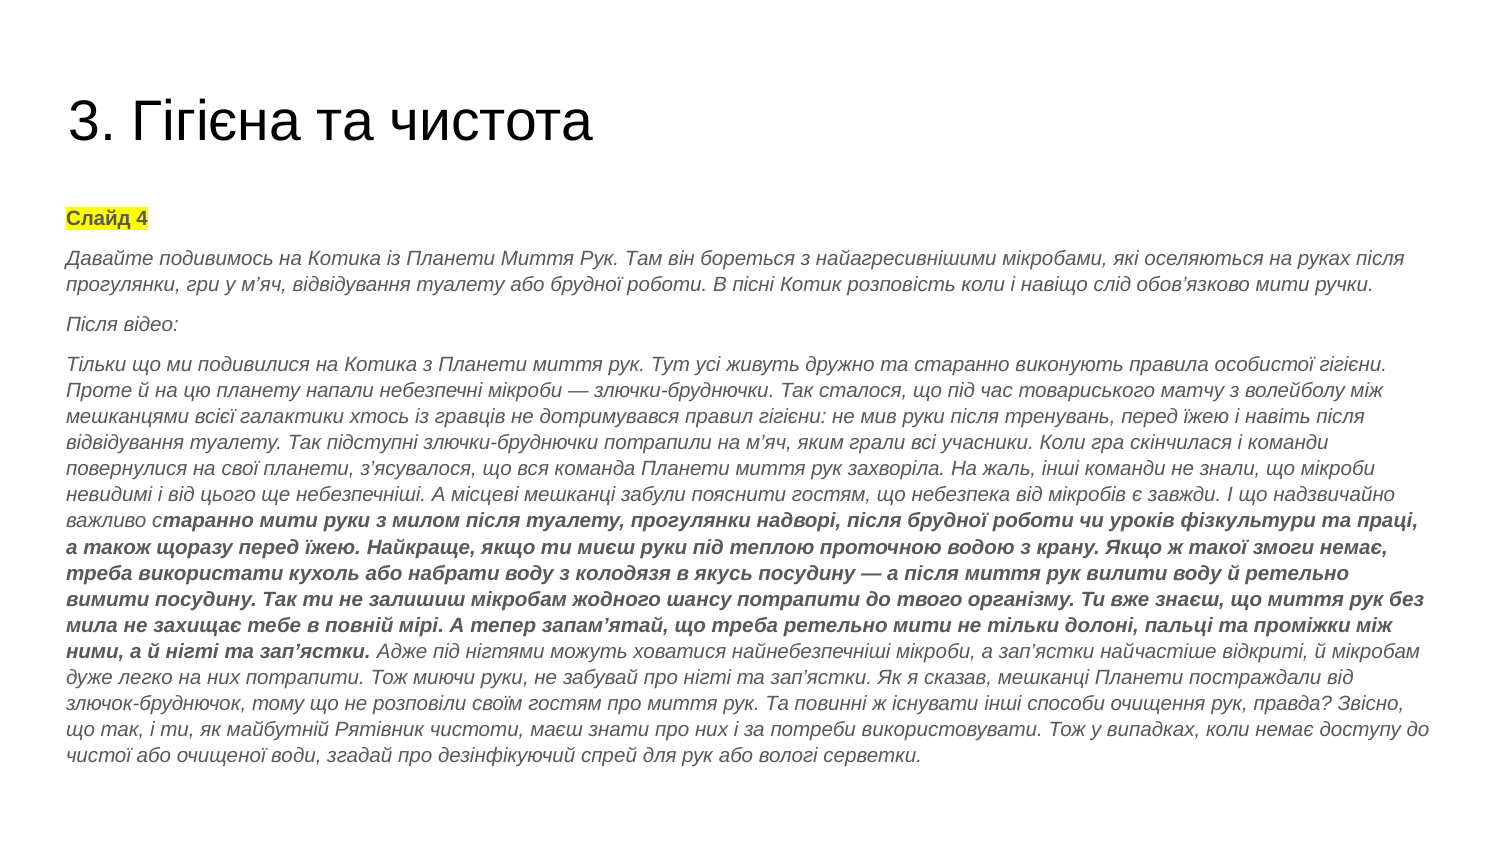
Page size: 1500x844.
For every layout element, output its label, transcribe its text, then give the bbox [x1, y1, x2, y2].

title 3. Гігієна та чистота [53, 73, 1452, 168]
list Слайд 4 Давайте подивимось на Котика із Планети Миття Рук. Там він бореться з найагресивнішими мікробами, які оселяються на руках після прогулянки, гри у м’яч, відвідування туалету або брудної роботи. В пісні Котик розповість коли і навіщо слід обов’язково мити ручки. Після відео: Тільки що ми подивилися на Котика з Планети миття рук. Тут усі живуть дружно та старанно виконують правила особистої гігієни. Проте й на цю планету напали небезпечні мікроби — злючки-бруднючки. Так сталося, що під час товариського матчу з волейболу між мешканцями всієї галактики хтось із гравців не дотримувався правил гігієни: не мив руки після тренувань, перед їжею і навіть після відвідування туалету. Так підступні злючки-бруднючки потрапили на м’яч, яким грали всі учасники. Коли гра скінчилася і команди повернулися на свої планети, з’ясувалося, що вся команда Планети миття рук захворіла. На жаль, інші команди не знали, що мікроби невидимі і від цього ще небезпечніші. А місцеві мешканці забули пояснити гостям, що небезпека від мікробів є завжди. І що надзвичайно важливо старанно мити руки з милом після туалету, прогулянки надворі, після брудної роботи чи уроків фізкультури та праці, а також щоразу перед їжею. Найкраще, якщо ти миєш руки під теплою проточною водою з крану. Якщо ж такої змоги немає, треба використати кухоль або набрати воду з колодязя в якусь посудину — а після миття рук вилити воду й ретельно вимити посудину. Так ти не залишиш мікробам жодного шансу потрапити до твого організму. Ти вже знаєш, що миття рук без мила не захищає тебе в повній мірі. А тепер запам’ятай, що треба ретельно мити не тільки долоні, пальці та проміжки між ними, а й нігті та зап’ястки. Адже під нігтями можуть ховатися найнебезпечніші мікроби, а зап’ястки найчастіше відкриті, й мікробам дуже легко на них потрапити. Тож миючи руки, не забувай про нігті та зап’ястки. Як я сказав, мешканці Планети постраждали від злючок-бруднючок, тому що не розповіли своїм гостям про миття рук. Та повинні ж існувати інші способи очищення рук, правда? Звісно, що так, і ти, як майбутній Рятівник чистоти, маєш знати про них і за потреби використовувати. Тож у випадках, коли немає доступу до чистої або очищеної води, згадай про дезінфікуючий спрей для рук або вологі серветки. [51, 189, 1449, 806]
